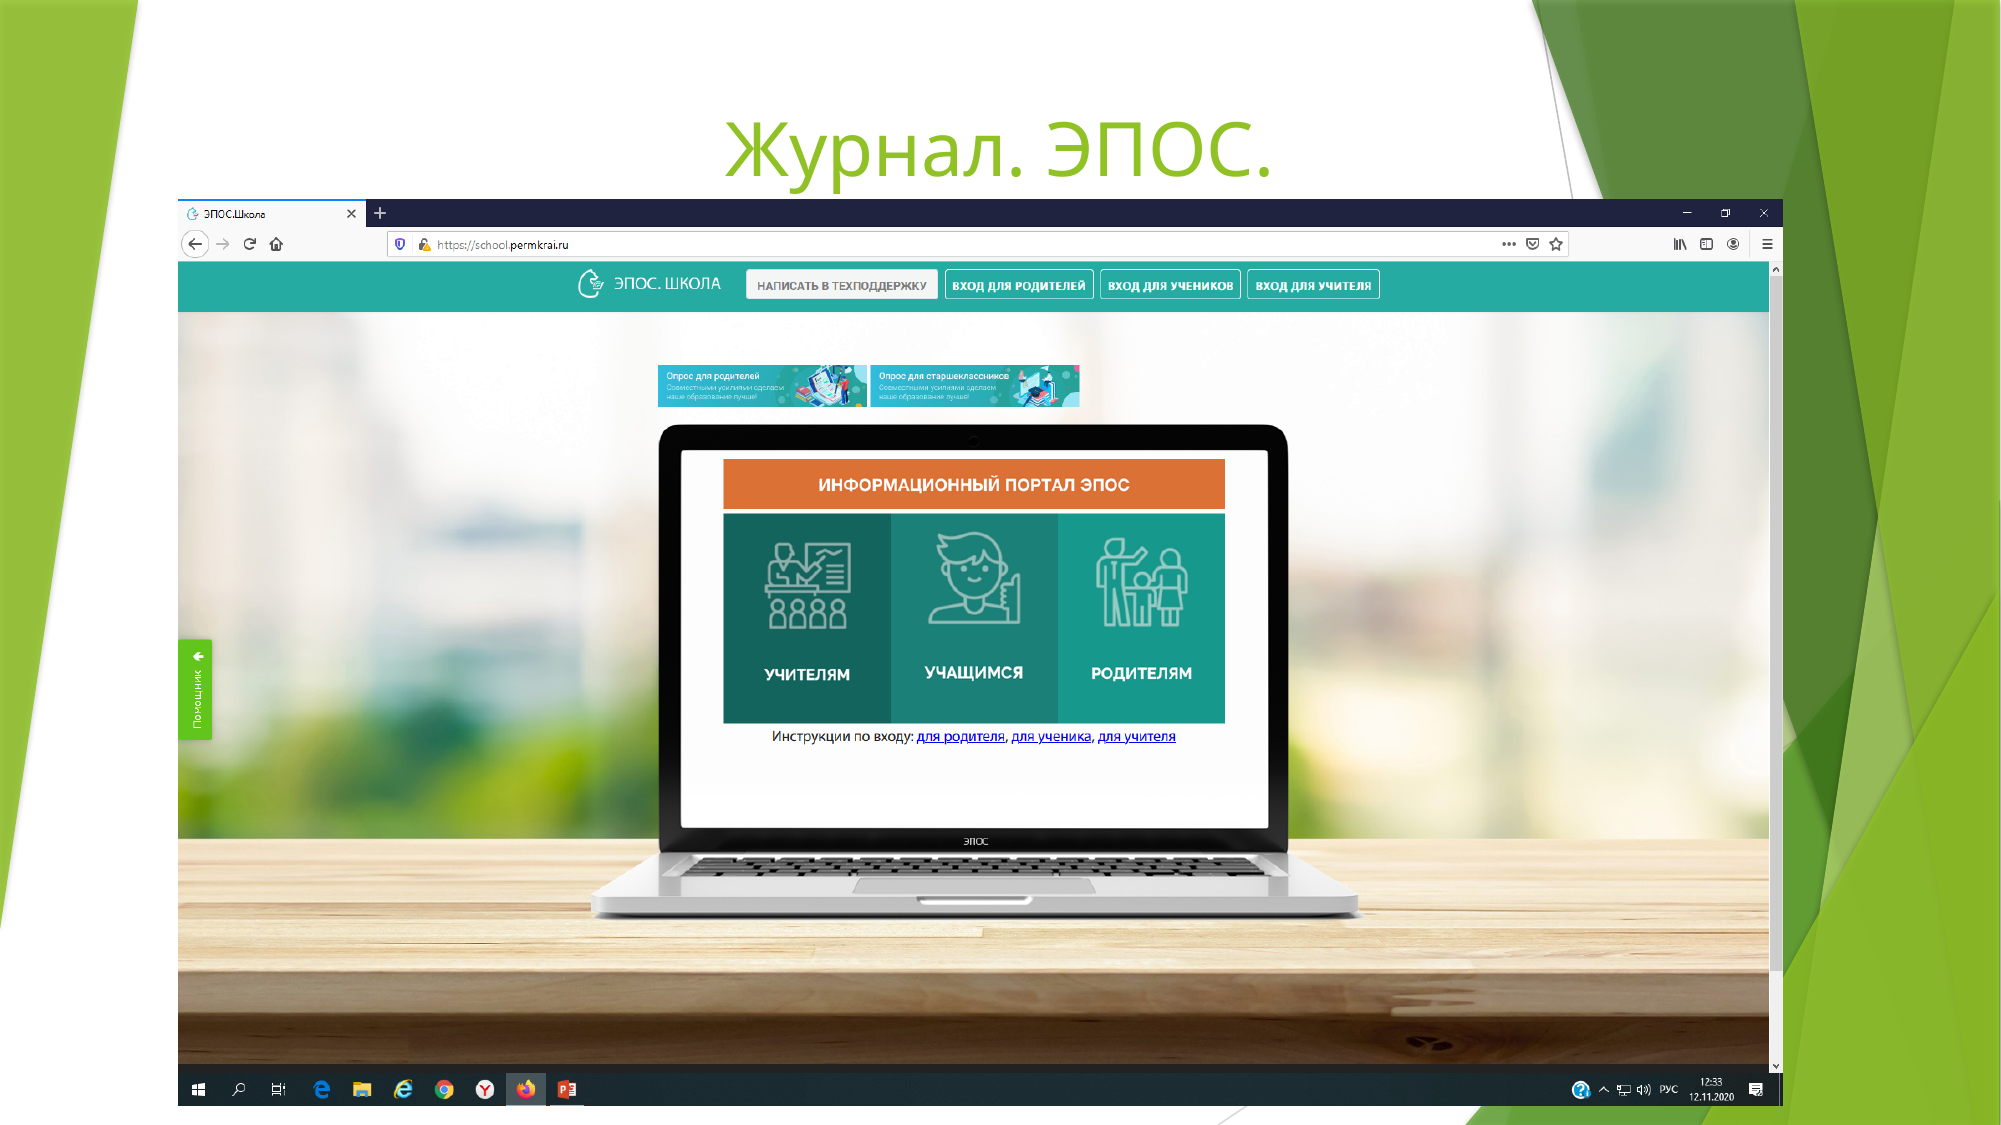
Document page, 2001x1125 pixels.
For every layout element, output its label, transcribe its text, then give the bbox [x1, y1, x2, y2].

title Журнал. ЭПОС. [249, 32, 1750, 198]
picture [177, 198, 1784, 1107]
